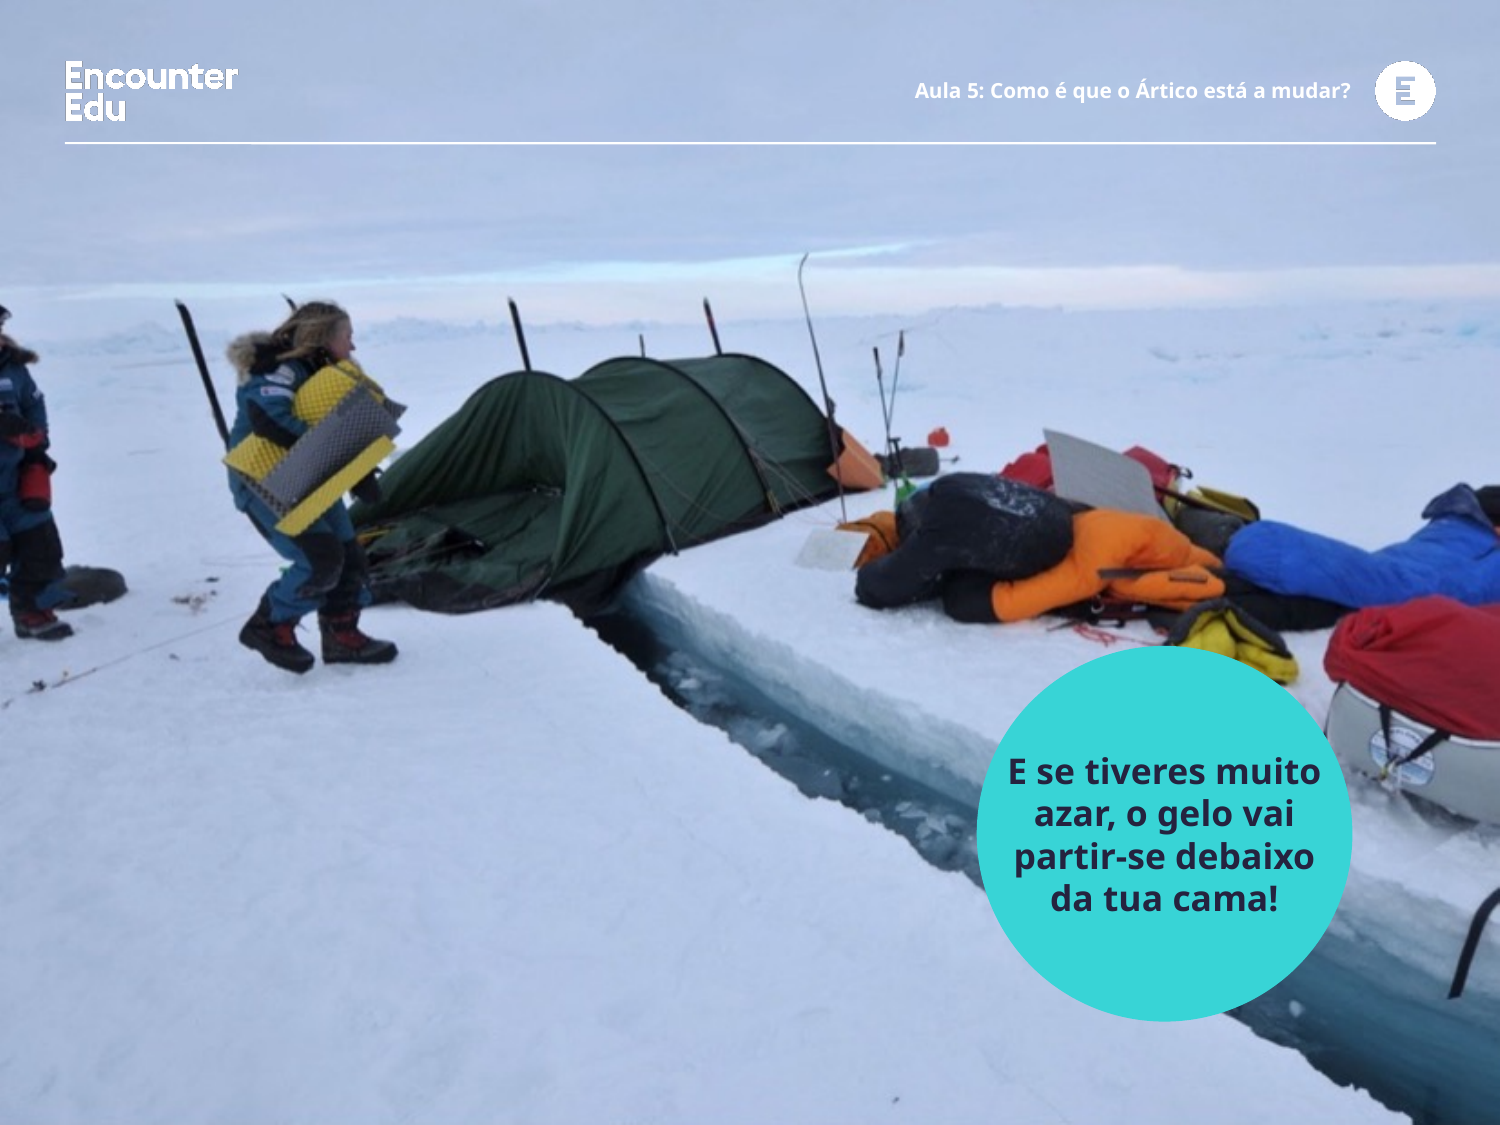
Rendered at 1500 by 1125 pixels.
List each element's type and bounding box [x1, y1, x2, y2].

picture [0, 0, 1500, 1125]
text_box [976, 645, 1353, 1022]
